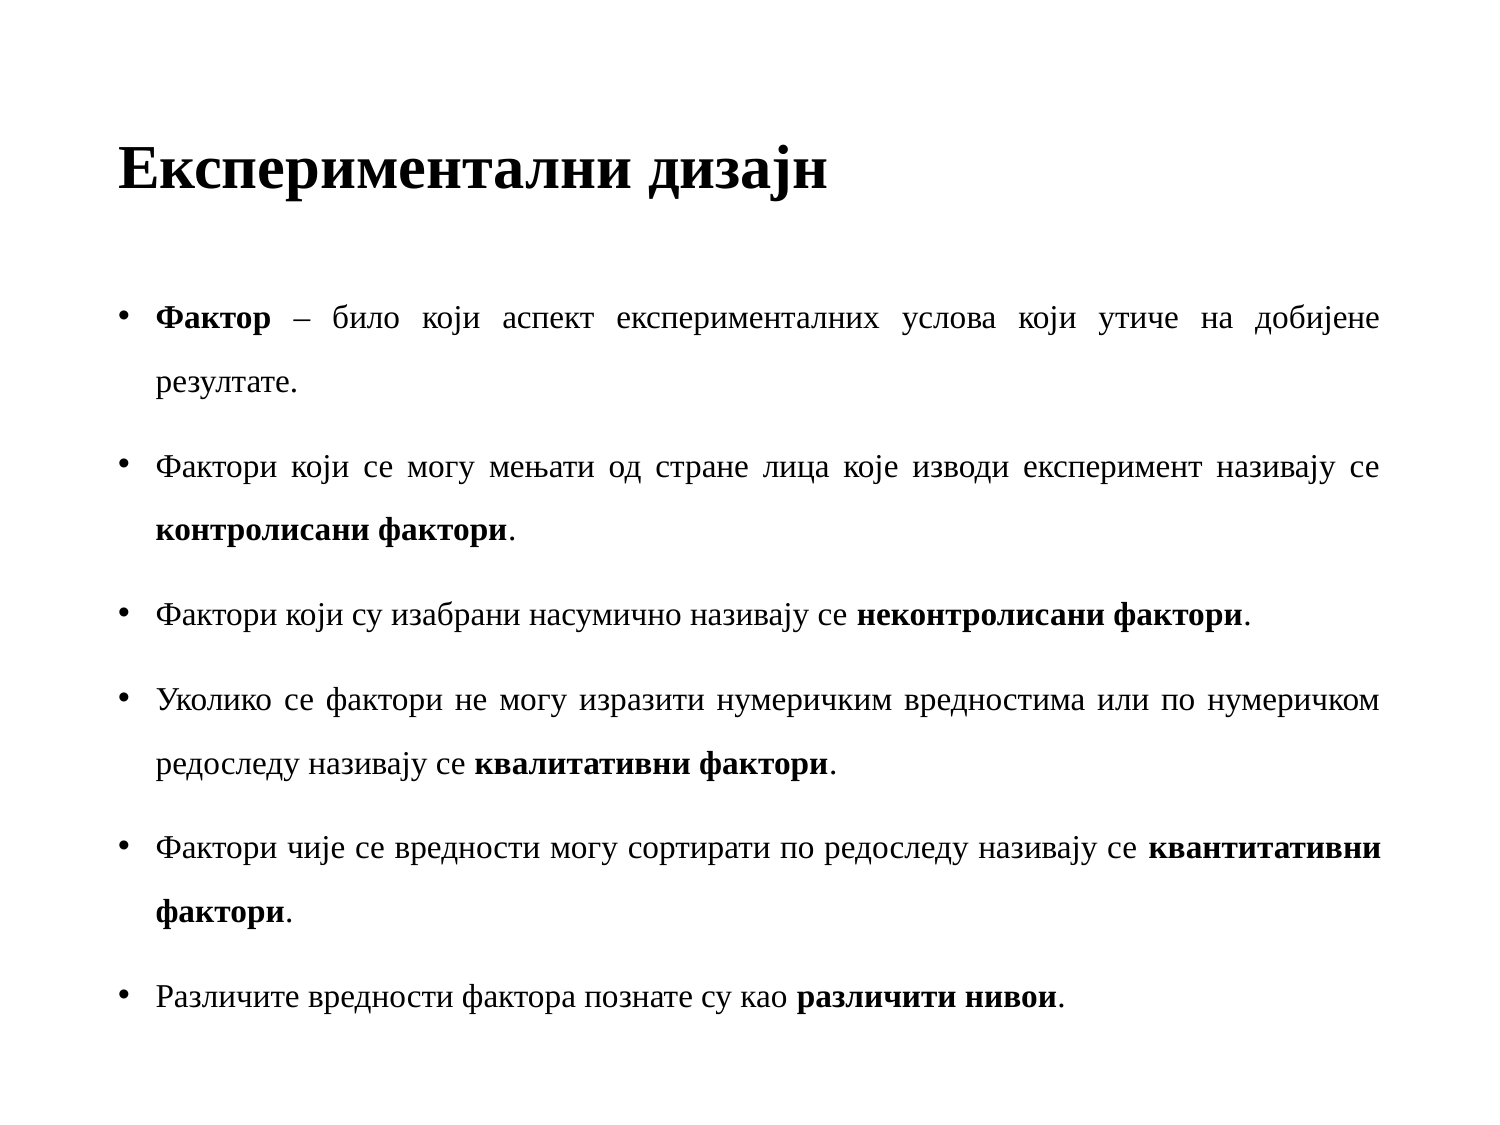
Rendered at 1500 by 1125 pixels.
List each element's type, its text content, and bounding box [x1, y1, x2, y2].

list Фактор – било који аспект експерименталних услова који утиче на добијене резултате. Фактори који се могу мењати од стране лица које изводи експеримент називају се контролисани фактори. Фактори који су изабрани насумично називају се неконтролисани фактори. Уколико се фактори не могу изразити нумеричким вредностима или по нумеричком редоследу називају се квалитативни фактори. Фактори чије се вредности могу сортирати по редоследу називају се квантитативни фактори. Различите вредности фактора познате су као различити нивои. [103, 263, 1397, 1014]
title Експериментални дизајн [103, 59, 1397, 263]
